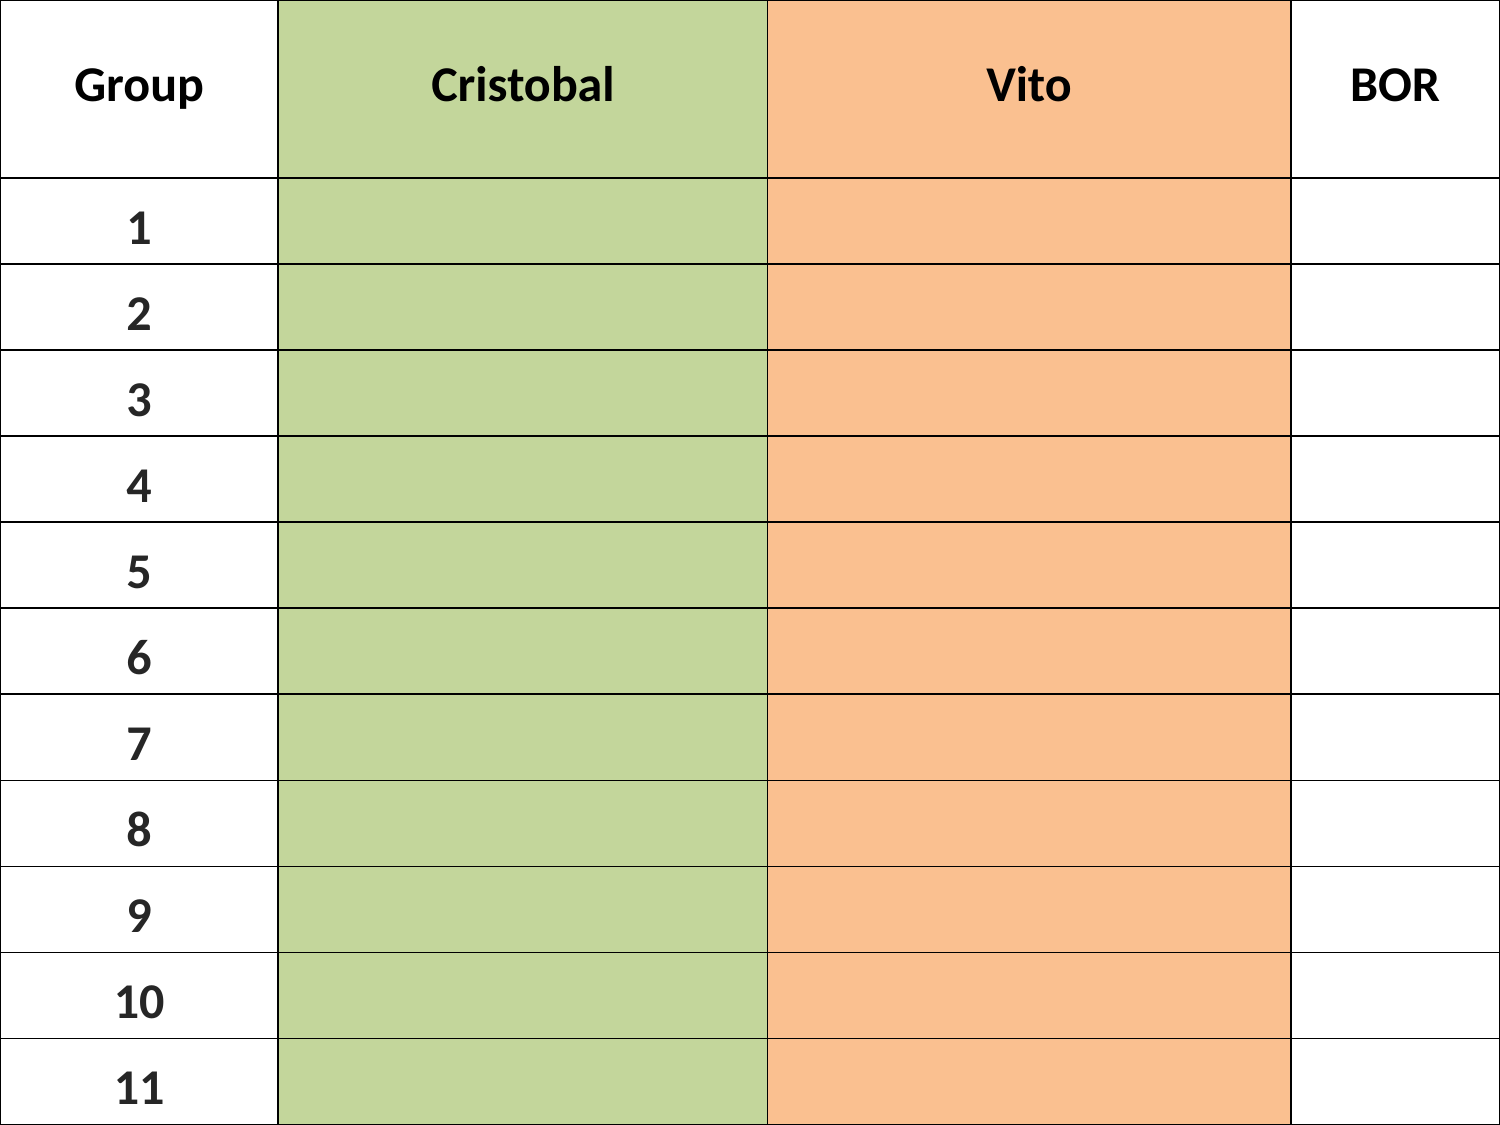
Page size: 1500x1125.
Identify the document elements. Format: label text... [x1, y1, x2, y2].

table_cell [768, 867, 1290, 952]
table_cell [1292, 781, 1499, 866]
table_header Vito [768, 1, 1290, 177]
table_cell [1292, 437, 1499, 521]
table_cell 4 [1, 437, 277, 521]
table_cell [279, 781, 767, 866]
table_cell 8 [1, 781, 277, 866]
table_cell [768, 351, 1290, 435]
table_cell [279, 609, 767, 693]
table_cell [1292, 609, 1499, 693]
table_cell 1 [1, 179, 277, 263]
table_cell [279, 695, 767, 780]
table_cell 7 [1, 695, 277, 780]
table_cell [768, 781, 1290, 866]
table_cell 3 [1, 351, 277, 435]
table_cell [1292, 1039, 1499, 1124]
table_cell 11 [1, 1039, 277, 1124]
table_cell [279, 265, 767, 349]
table_cell [768, 265, 1290, 349]
table_cell [279, 351, 767, 435]
table_cell [279, 867, 767, 952]
table_cell 5 [1, 523, 277, 607]
table_cell [768, 953, 1290, 1038]
table_cell [1292, 265, 1499, 349]
table_cell [1292, 523, 1499, 607]
table_cell [1292, 351, 1499, 435]
table_cell [279, 437, 767, 521]
table_cell [768, 609, 1290, 693]
table_header Cristobal [279, 1, 767, 177]
table_cell [768, 695, 1290, 780]
table_cell [1292, 695, 1499, 780]
table_cell [768, 437, 1290, 521]
table_cell [1292, 179, 1499, 263]
table_cell [279, 1039, 767, 1124]
table_cell [1292, 953, 1499, 1038]
table_cell 9 [1, 867, 277, 952]
table_cell [768, 1039, 1290, 1124]
table_cell [768, 523, 1290, 607]
table_cell [1292, 867, 1499, 952]
table_cell [768, 179, 1290, 263]
table_cell 10 [1, 953, 277, 1038]
table_cell [279, 523, 767, 607]
table_cell [279, 953, 767, 1038]
table_cell [279, 179, 767, 263]
table_header Group [1, 1, 277, 177]
table_header BOR [1292, 1, 1499, 177]
table_cell 2 [1, 265, 277, 349]
table_cell 6 [1, 609, 277, 693]
